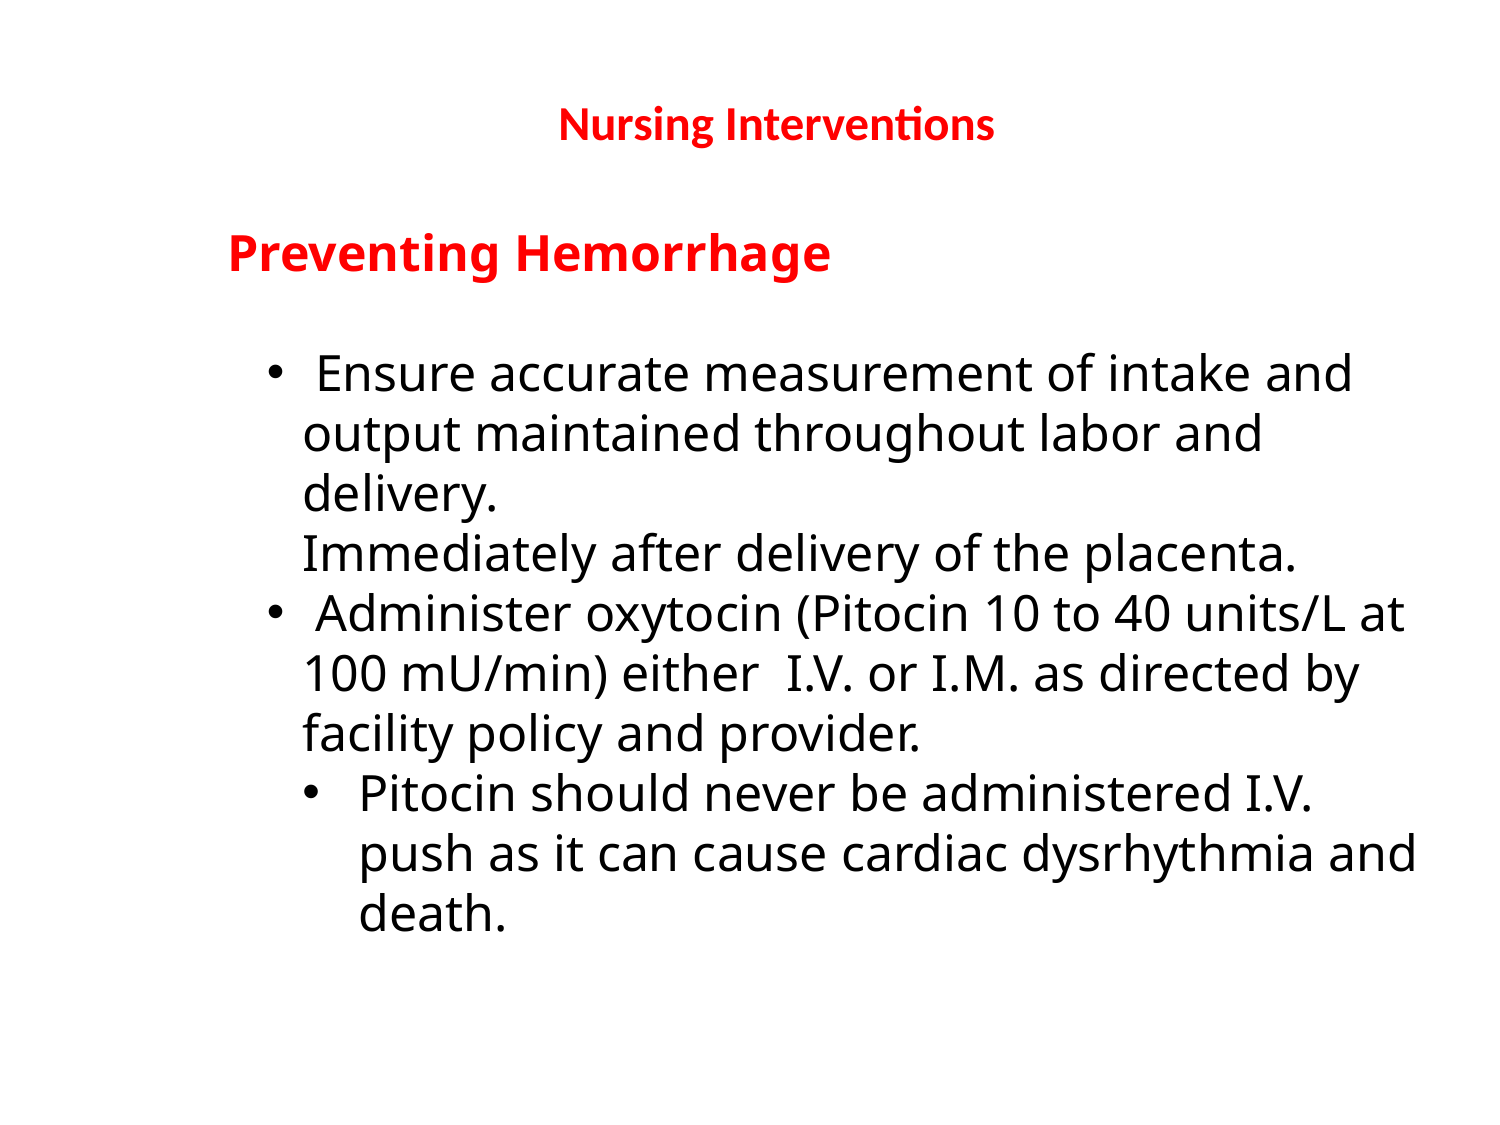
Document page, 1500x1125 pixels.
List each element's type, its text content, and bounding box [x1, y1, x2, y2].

subtitle Nursing Interventions [174, 50, 1390, 188]
text_box Preventing Hemorrhage Ensure accurate measurement of intake and output maintained throughout labor and delivery. Immediately after delivery of the placenta. Administer oxytocin (Pitocin 10 to 40 units/L at 100 mU/min) either I.V. or I.M. as directed by facility policy and provider. Pitocin should never be administered I.V. push as it can cause cardiac dysrhythmia and death. [212, 214, 1450, 949]
